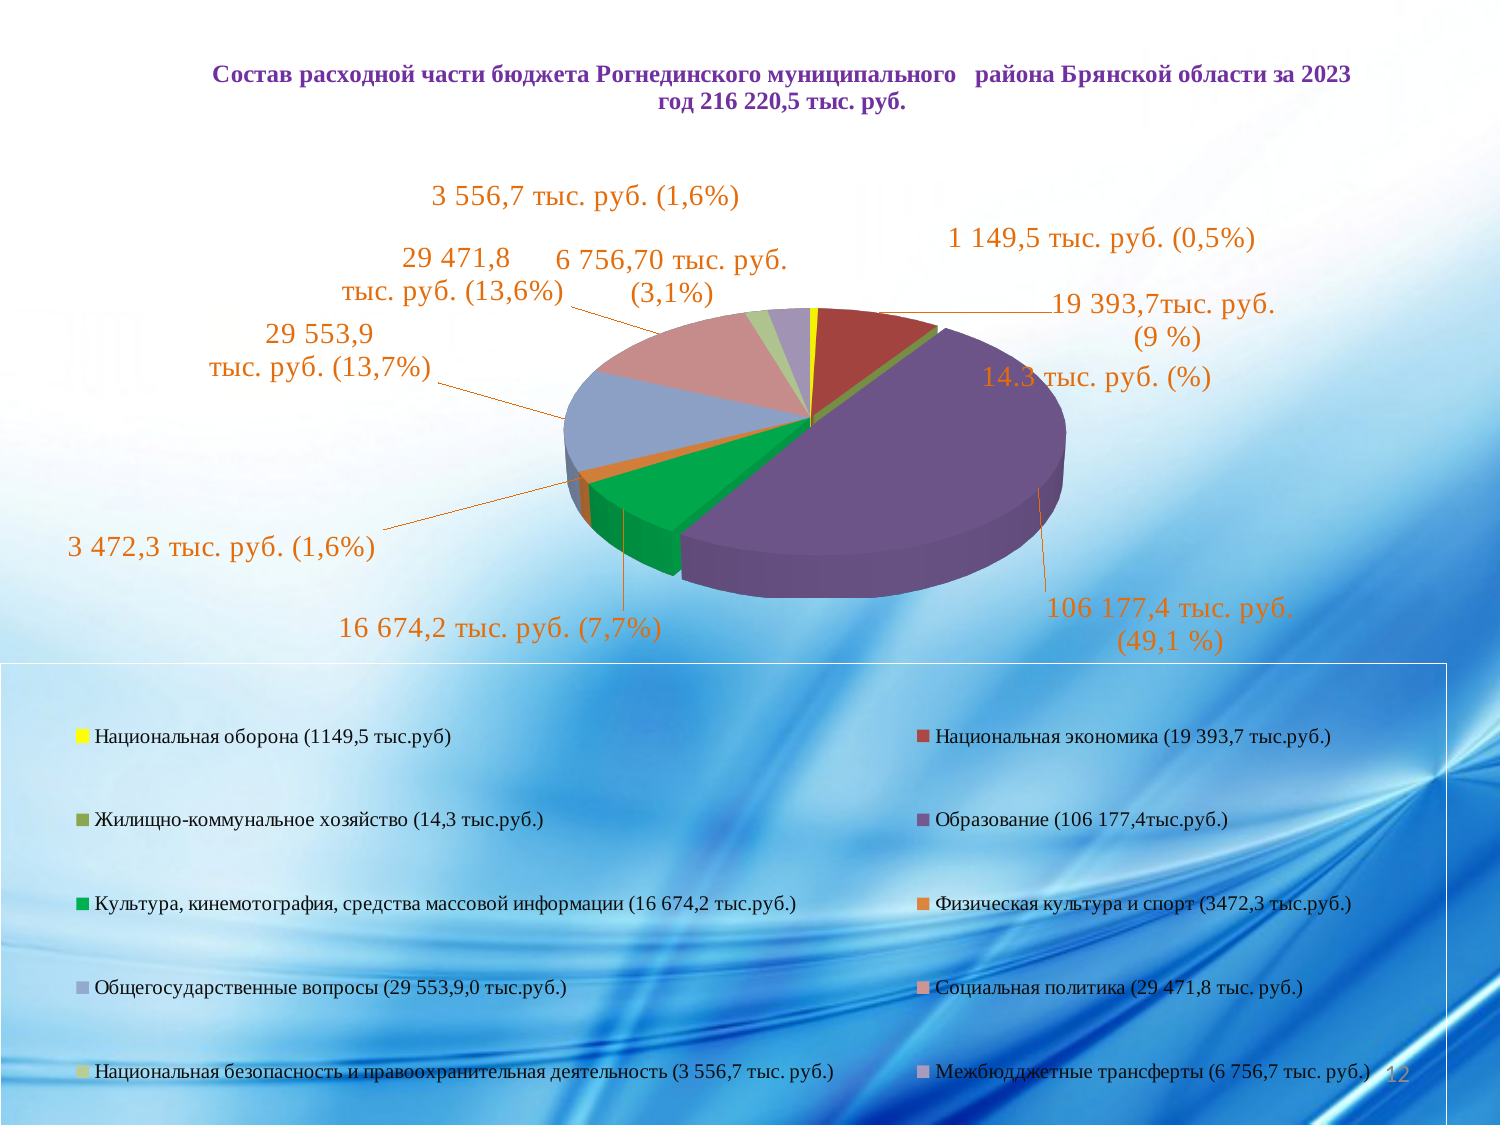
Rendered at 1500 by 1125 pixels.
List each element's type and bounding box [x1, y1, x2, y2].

picture [0, 0, 1500, 1125]
chart [0, 18, 1471, 1125]
